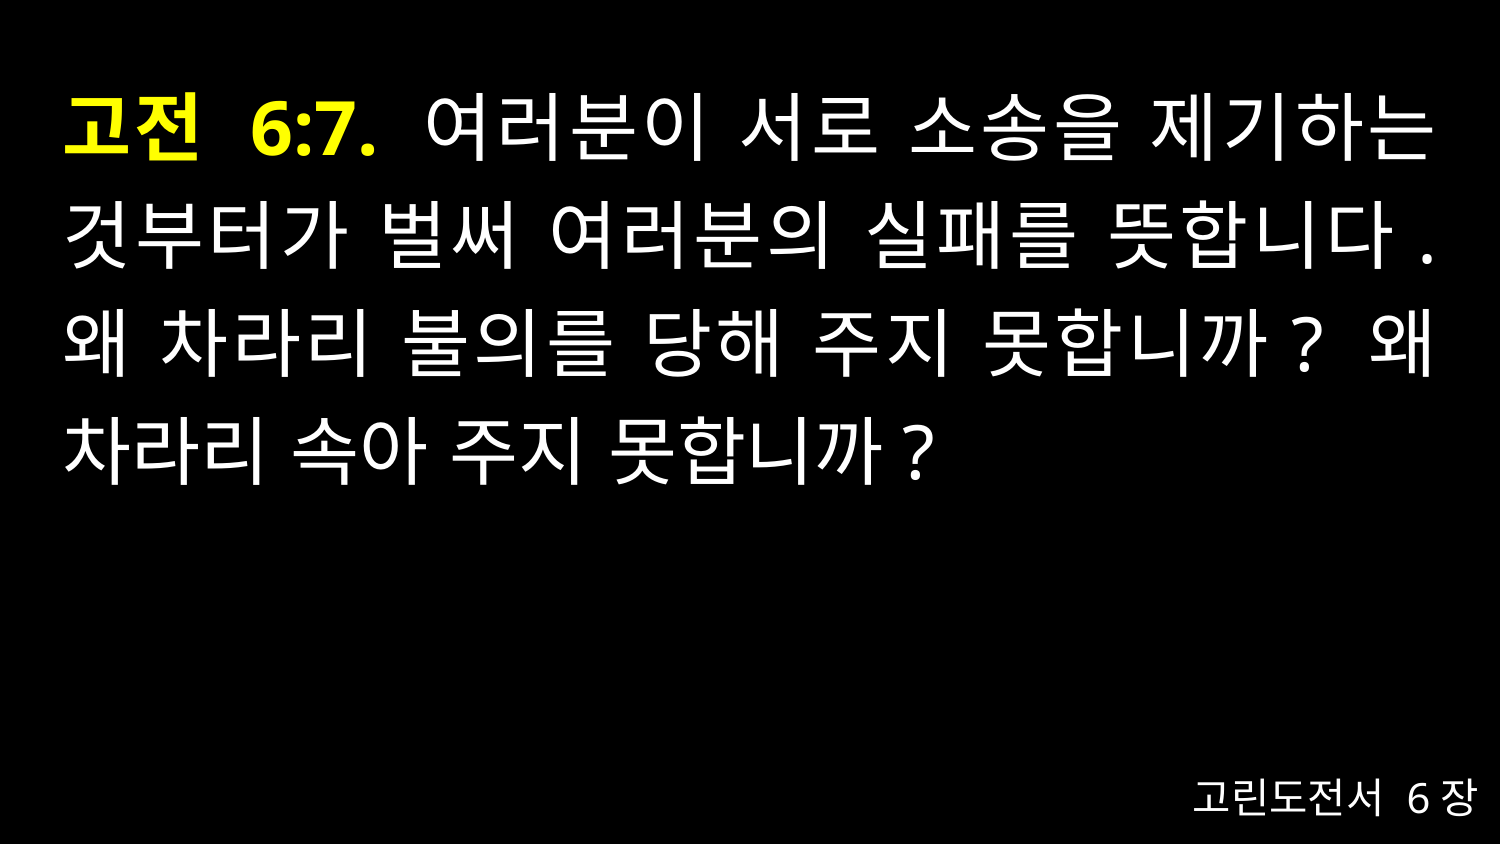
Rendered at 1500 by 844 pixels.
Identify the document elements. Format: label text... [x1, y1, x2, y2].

title 고전 6:7. 여러분이 서로 소송을 제기하는 것부터가 벌써 여러분의 실패를 뜻합니다. 왜 차라리 불의를 당해 주지 못합니까? 왜 차라리 속아 주지 못합니까? [0, 0, 1500, 844]
subtitle 고린도전서 6장 [916, 770, 1500, 844]
